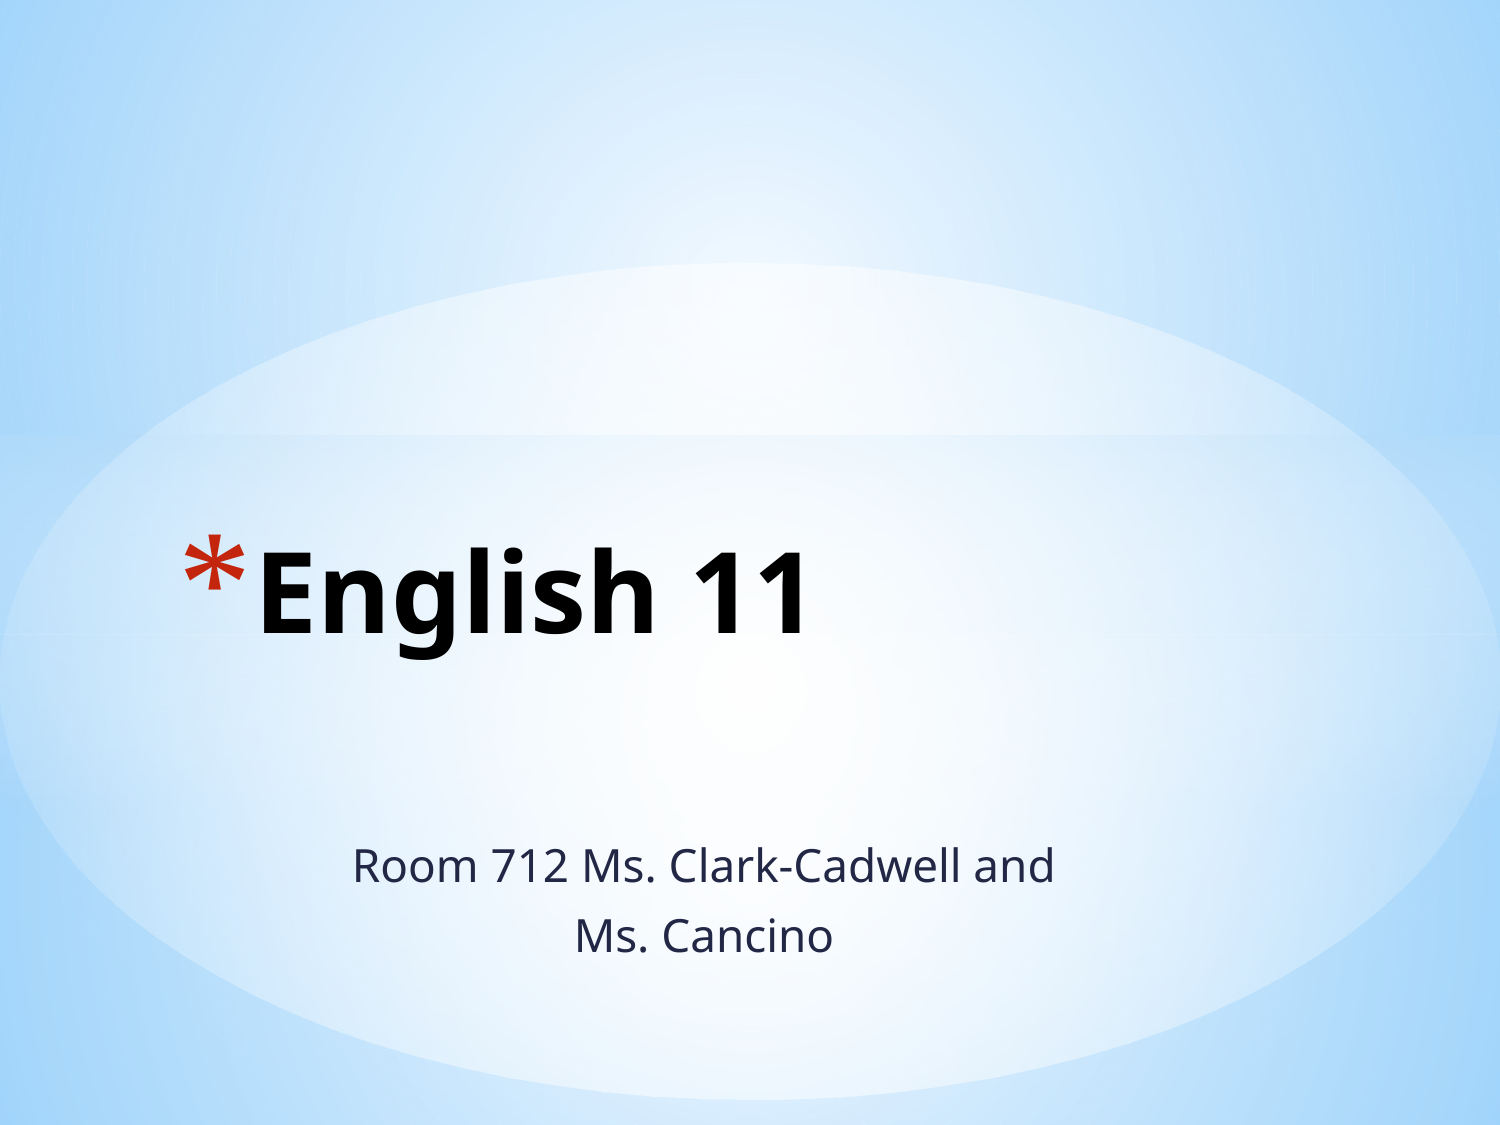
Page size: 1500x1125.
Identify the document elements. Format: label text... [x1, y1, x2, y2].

title English 11 [134, 513, 1312, 808]
subtitle Room 712 Ms. Clark-Cadwell and Ms. Cancino [241, 828, 1167, 974]
